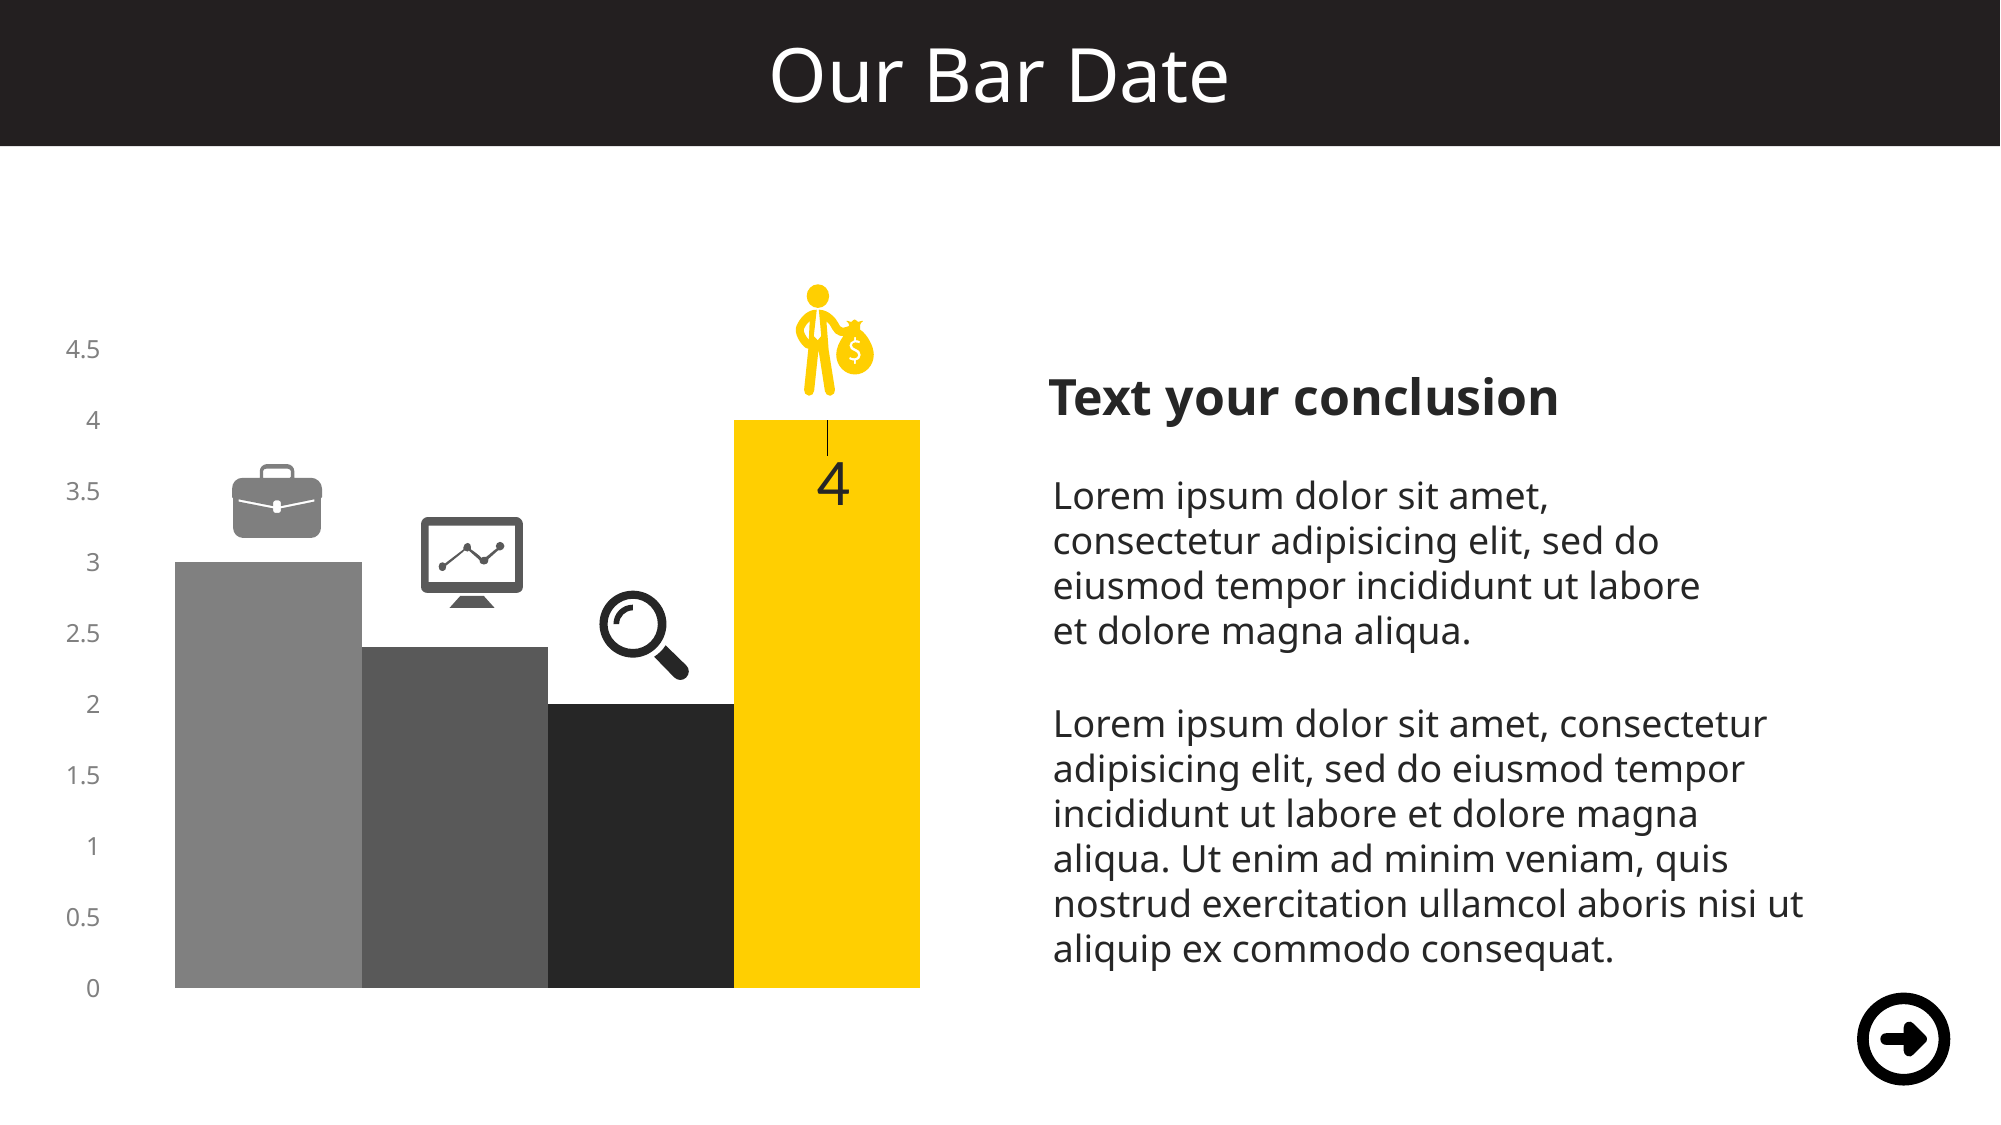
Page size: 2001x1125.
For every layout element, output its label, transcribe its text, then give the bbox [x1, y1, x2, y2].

text_box Text your conclusion [1033, 357, 1750, 433]
text_box Lorem ipsum dolor sit amet, consectetur adipisicing elit, sed do eiusmod tempor incididunt ut labore et dolore magna aliqua. [1038, 464, 1755, 660]
chart [46, 318, 1000, 1020]
text_box [801, 309, 817, 318]
text_box [806, 284, 830, 308]
text_box [818, 309, 835, 318]
text_box Our Bar Date [276, 20, 1723, 125]
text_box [421, 516, 523, 608]
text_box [599, 590, 690, 681]
text_box [0, 0, 2000, 147]
text_box [1857, 992, 1951, 1086]
text_box Lorem ipsum dolor sit amet, consectetur adipisicing elit, sed do eiusmod tempor incididunt ut labore et dolore magna aliqua. Ut enim ad minim veniam, quis nostrud exercitation ullamcol aboris nisi ut aliquip ex commodo consequat. [1038, 692, 1839, 978]
